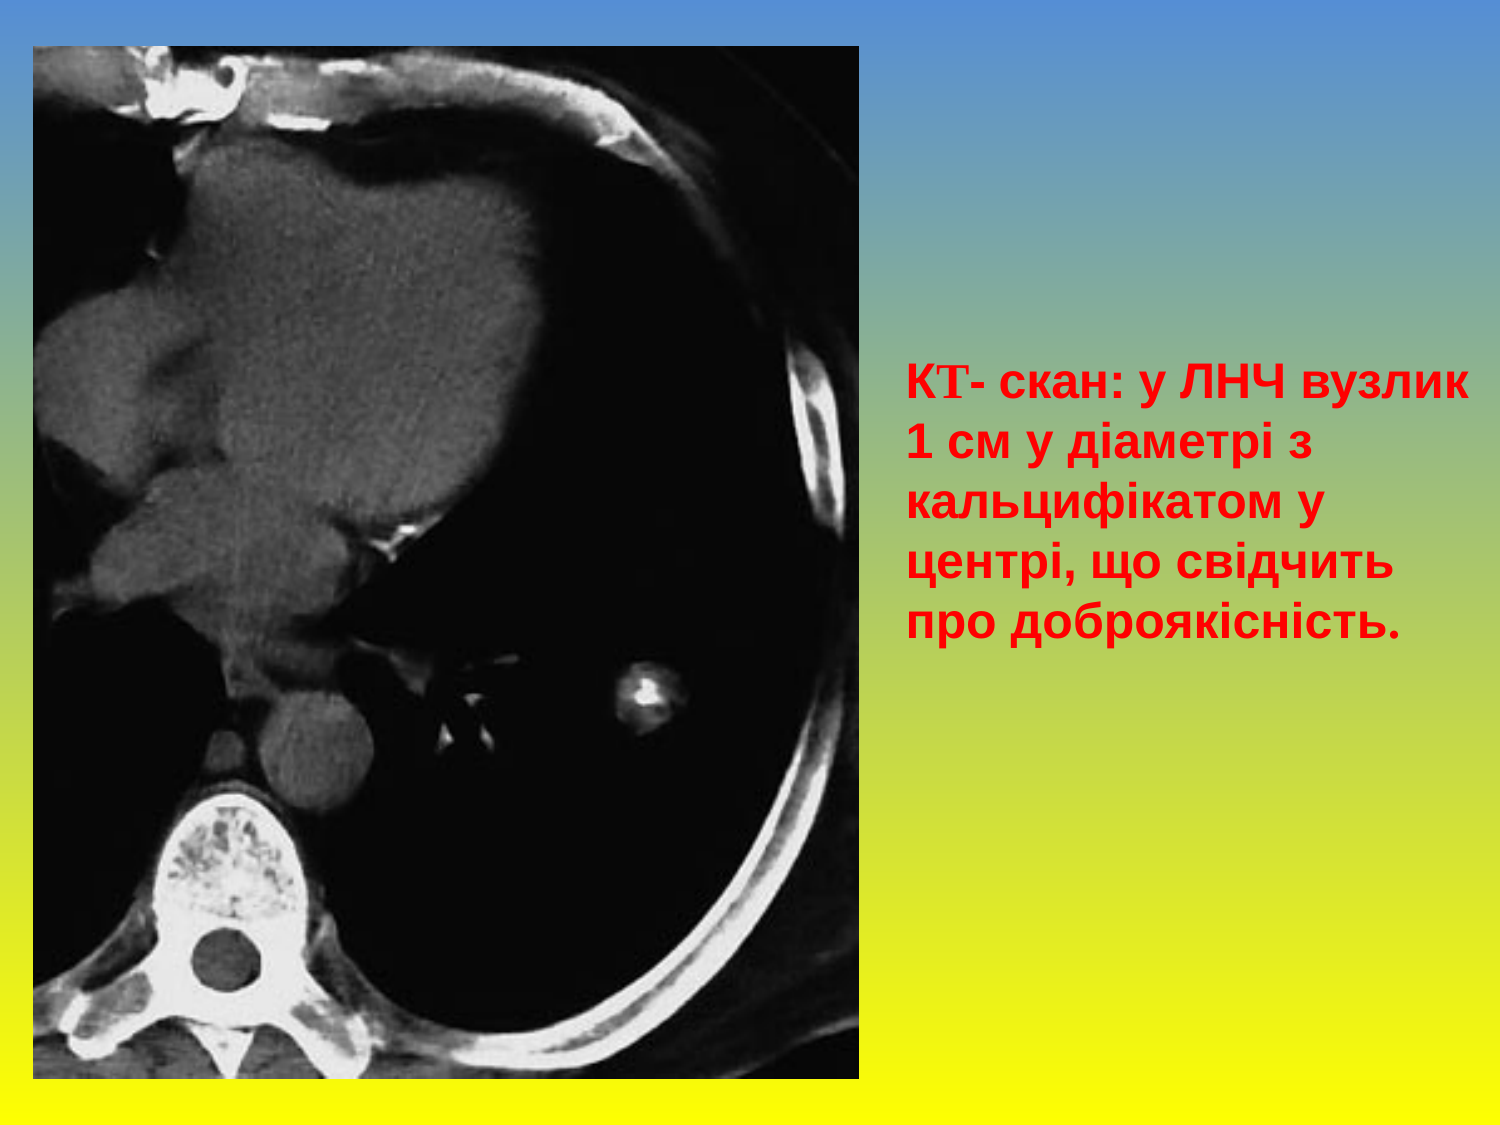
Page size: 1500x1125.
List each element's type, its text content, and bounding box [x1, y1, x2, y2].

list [32, 46, 859, 1079]
title КT- скан: у ЛНЧ вузлик 1 см у діаметрі з кальцифікатом у центрі, що свідчить про доброякісність. [890, 128, 1500, 868]
